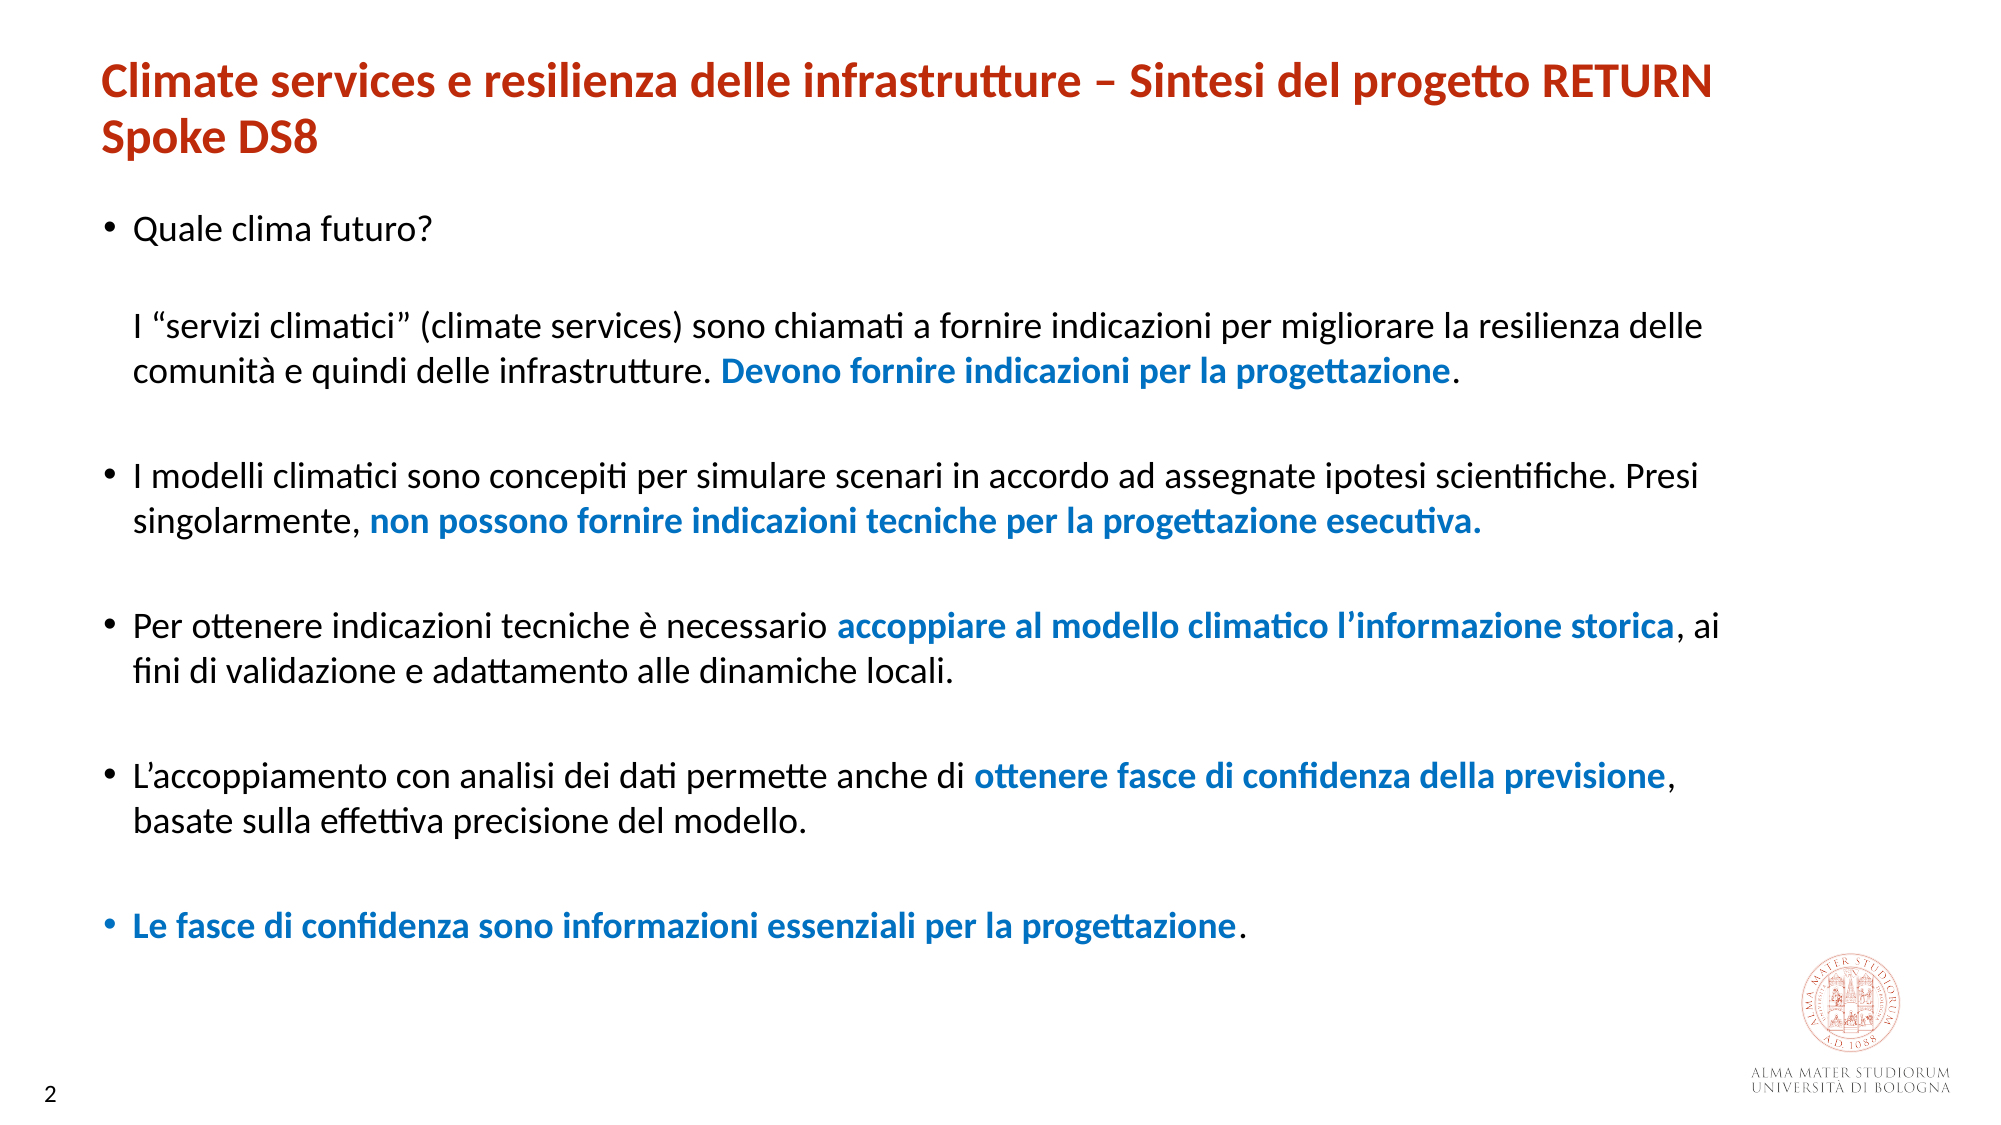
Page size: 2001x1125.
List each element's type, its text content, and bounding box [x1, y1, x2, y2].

picture [1720, 933, 1981, 1118]
list Quale clima futuro? I “servizi climatici” (climate services) sono chiamati a fornire indicazioni per migliorare la resilienza delle comunità e quindi delle infrastrutture. Devono fornire indicazioni per la progettazione. I modelli climatici sono concepiti per simulare scenari in accordo ad assegnate ipotesi scientifiche. Presi singolarmente, non possono fornire indicazioni tecniche per la progettazione esecutiva. Per ottenere indicazioni tecniche è necessario accoppiare al modello climatico l’informazione storica, ai fini di validazione e adattamento alle dinamiche locali. L’accoppiamento con analisi dei dati permette anche di ottenere fasce di confidenza della previsione, basate sulla effettiva precisione del modello. Le fasce di confidenza sono informazioni essenziali per la progettazione. [88, 196, 1780, 480]
list Climate services e resilienza delle infrastrutture – Sintesi del progetto RETURN Spoke DS8 [86, 54, 1930, 161]
